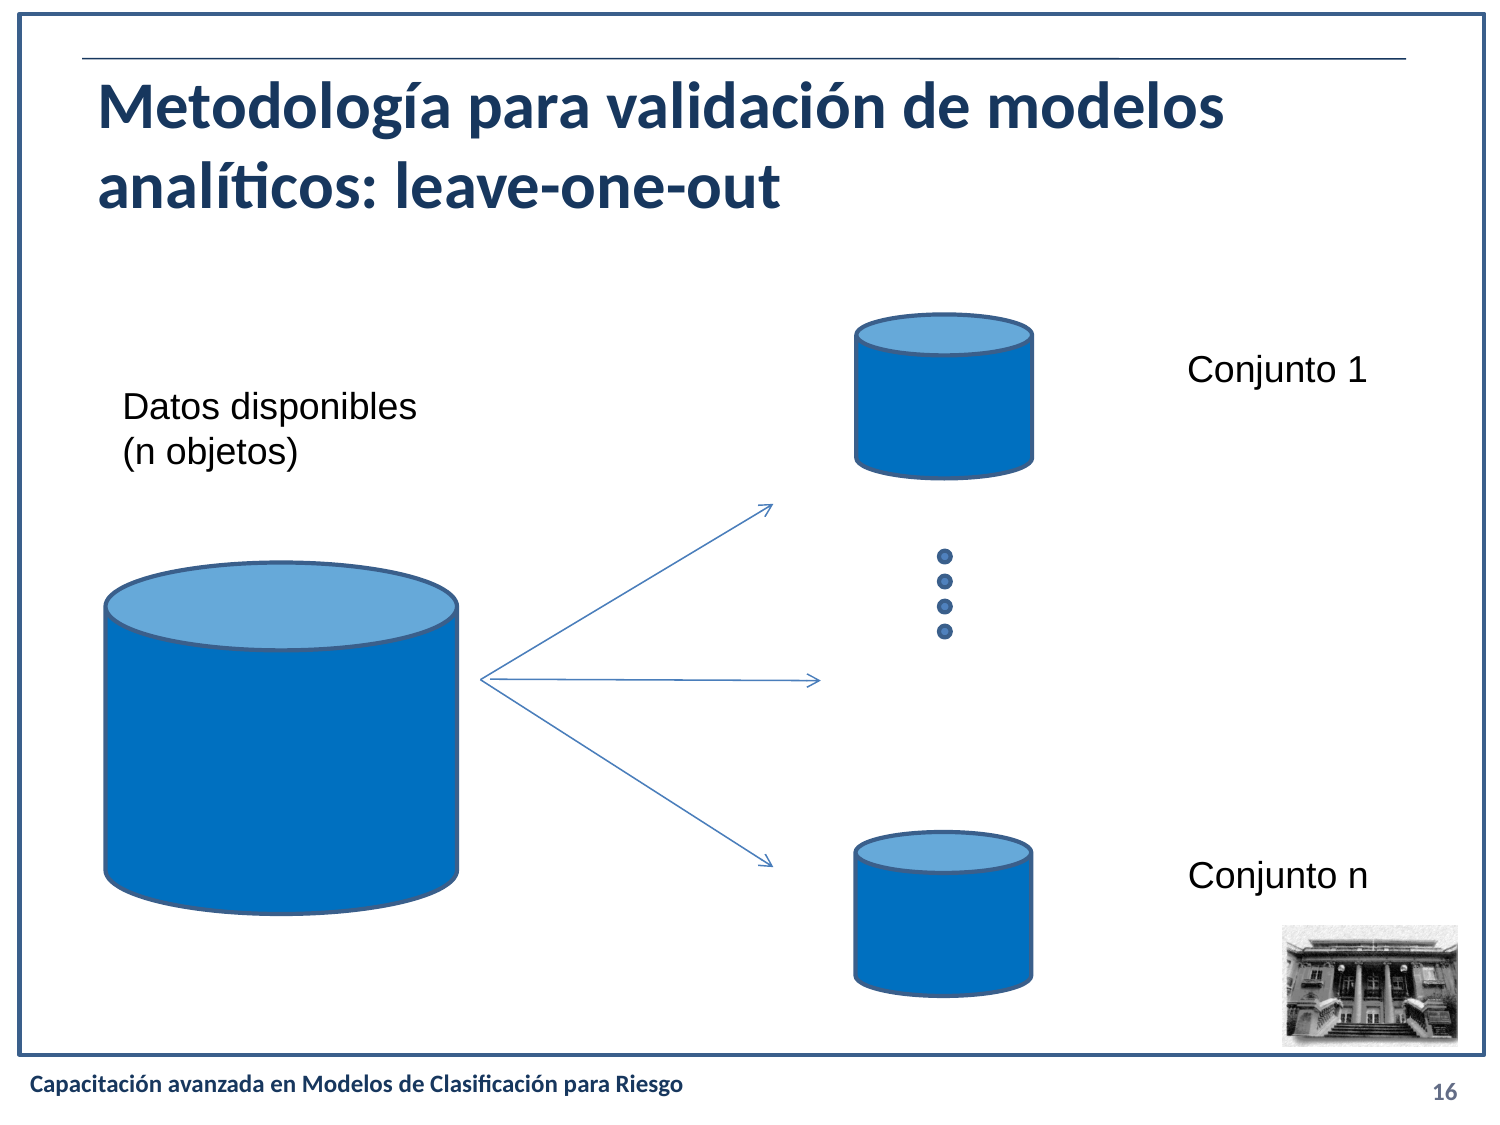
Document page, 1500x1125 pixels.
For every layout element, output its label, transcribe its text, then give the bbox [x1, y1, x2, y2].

text_box [853, 829, 1034, 999]
text_box Datos disponibles (n objetos) [107, 374, 433, 480]
text_box [854, 312, 1035, 481]
text_box [936, 573, 953, 590]
picture [1282, 925, 1458, 1047]
text_box Conjunto n [1173, 843, 1384, 903]
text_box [480, 503, 774, 679]
title Metodología para validación de modelos analíticos: leave-one-out [81, 81, 1414, 202]
slide_number 16 [1122, 1060, 1473, 1121]
text_box [103, 560, 460, 917]
text_box [936, 598, 953, 615]
text_box [936, 623, 953, 640]
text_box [480, 679, 774, 868]
text_box [936, 548, 953, 565]
text_box Conjunto 1 [1172, 338, 1383, 398]
